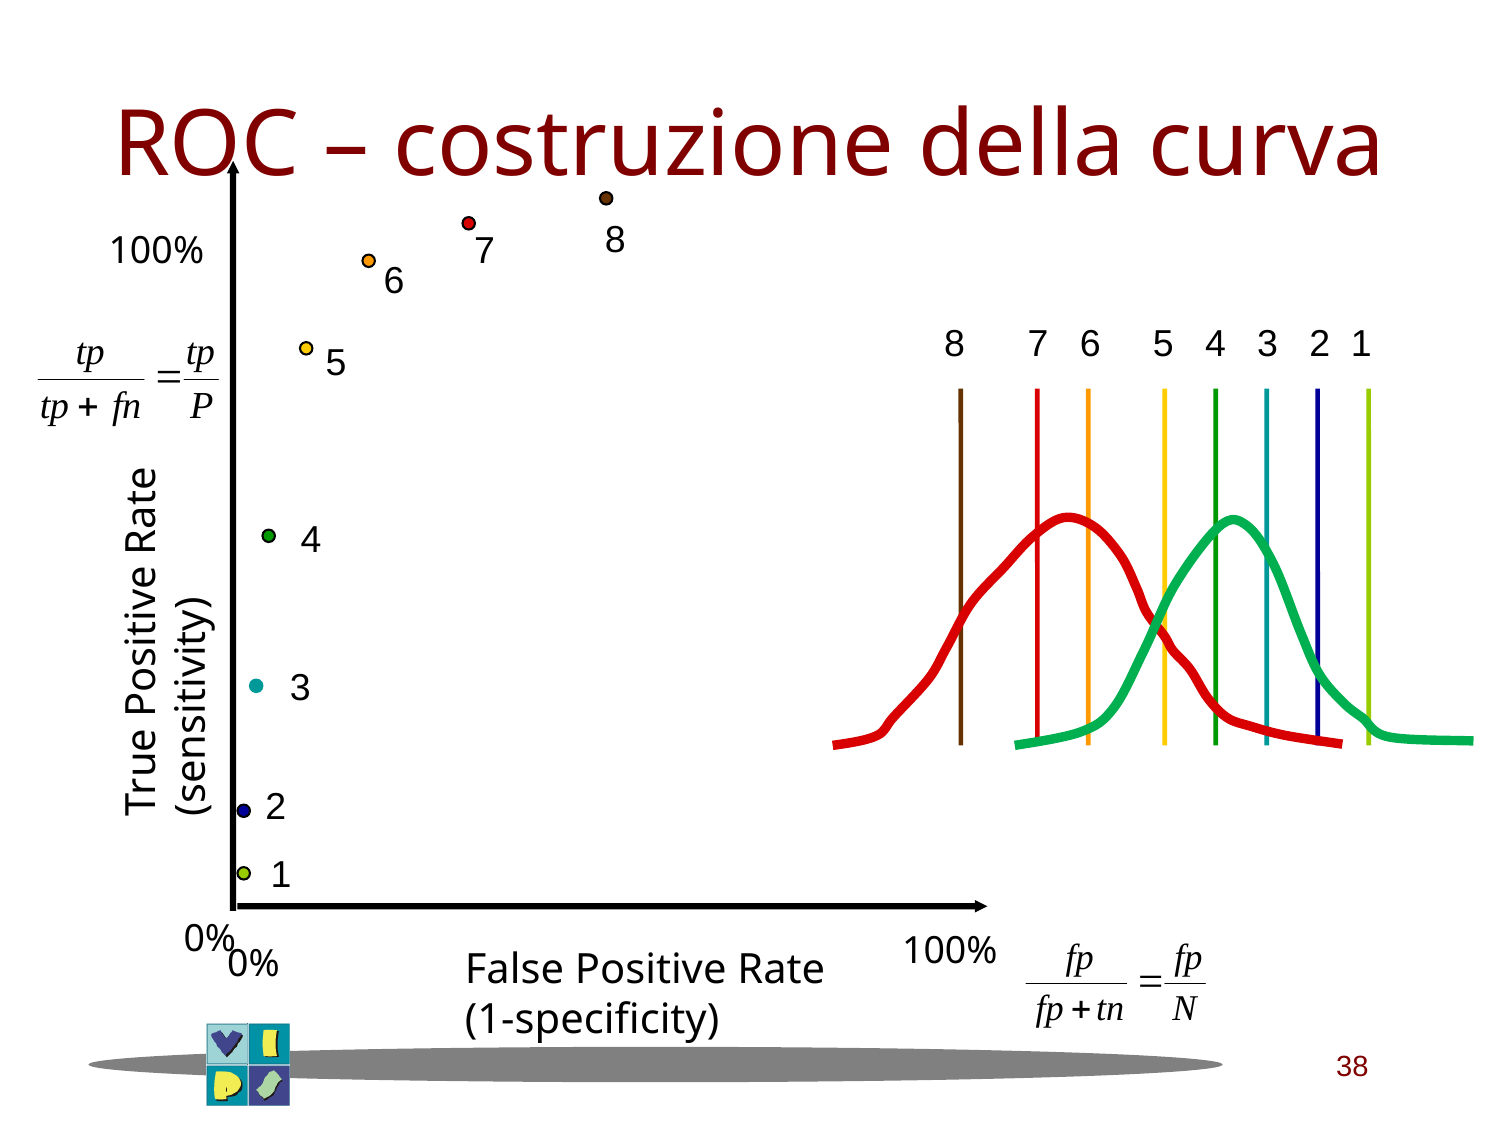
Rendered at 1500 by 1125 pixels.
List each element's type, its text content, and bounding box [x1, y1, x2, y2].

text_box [212, 905, 1026, 1050]
text_box 2 [260, 774, 311, 834]
text_box 8 7 6 5 4 3 2 1 [887, 311, 1395, 372]
text_box 3 [275, 655, 336, 716]
text_box 5 [310, 330, 371, 391]
picture [206, 1023, 290, 1106]
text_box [832, 388, 1474, 746]
text_box 8 [589, 207, 650, 268]
text_box 7 [459, 218, 520, 279]
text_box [93, 160, 257, 968]
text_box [31, 328, 227, 434]
text_box [299, 342, 310, 355]
text_box 4 [285, 507, 346, 567]
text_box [1019, 934, 1214, 1035]
text_box [262, 529, 275, 543]
title ROC – costruzione della curva [75, 45, 1425, 233]
slide_number 38 [1033, 1039, 1384, 1118]
text_box [362, 254, 368, 267]
text_box 6 [368, 249, 429, 309]
text_box 1 [260, 842, 316, 903]
text_box [599, 192, 613, 205]
